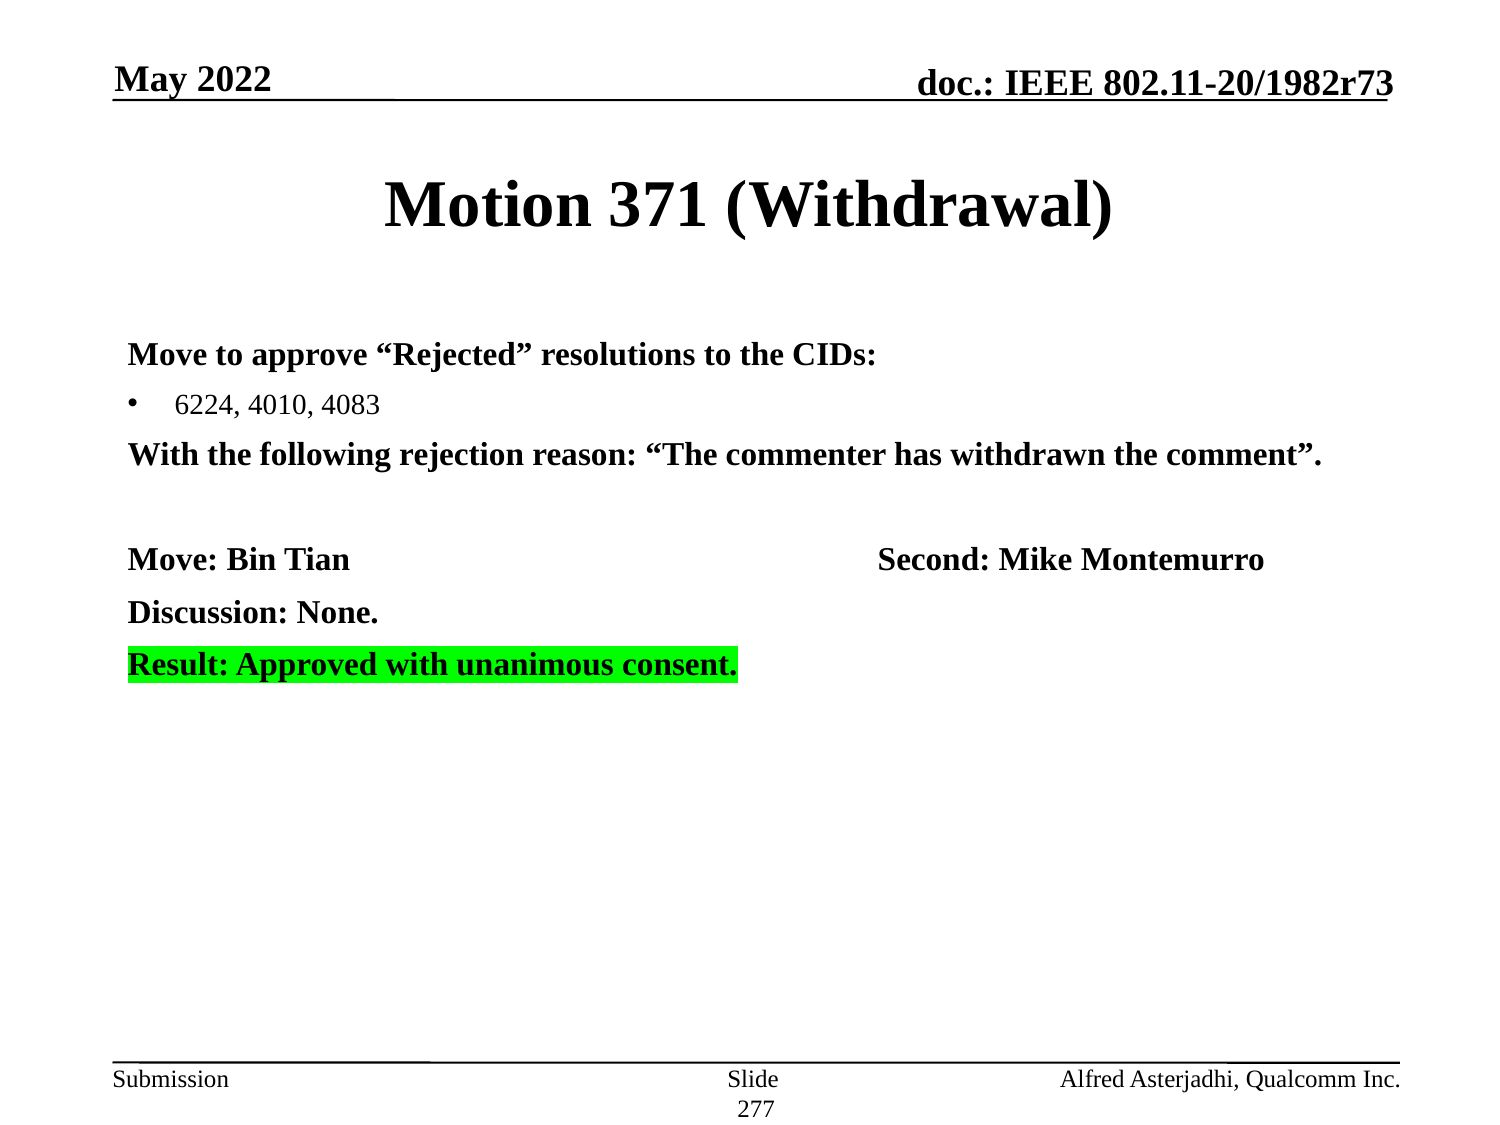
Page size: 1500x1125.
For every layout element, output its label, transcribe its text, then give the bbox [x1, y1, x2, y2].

list Move to approve “Rejected” resolutions to the CIDs: 6224, 4010, 4083 With the following rejection reason: “The commenter has withdrawn the comment”. Move: Bin Tian Second: Mike Montemurro Discussion: None. Result: Approved with unanimous consent. [112, 324, 1388, 1063]
footer Alfred Asterjadhi, Qualcomm Inc. [878, 1061, 1402, 1093]
slide_number Slide 277 [712, 1061, 800, 1123]
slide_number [114, 54, 423, 100]
title Motion 371 (Withdrawal) [112, 112, 1388, 288]
